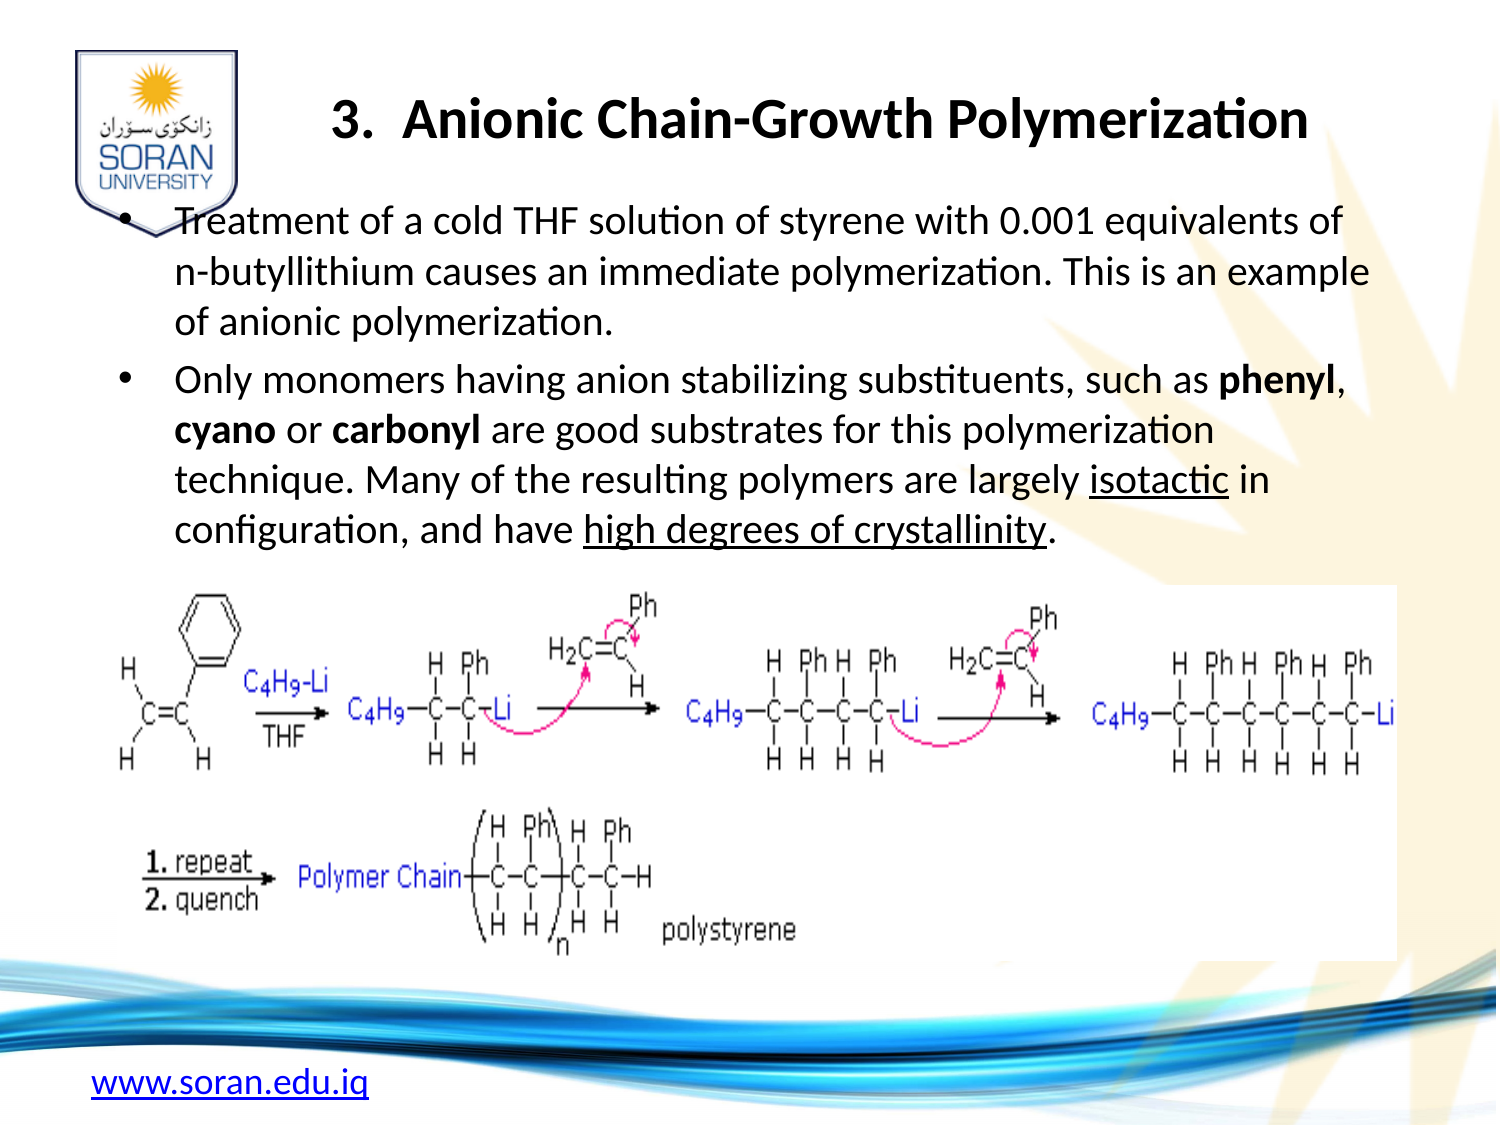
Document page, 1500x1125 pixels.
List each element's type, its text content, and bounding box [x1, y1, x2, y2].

title 3. Anionic Chain-Growth Polymerization [103, 44, 1397, 185]
picture [0, 99, 1500, 1125]
picture [75, 50, 103, 238]
list Treatment of a cold THF solution of styrene with 0.001 equivalents of n-butyllithium causes an immediate polymerization. This is an example of anionic polymerization. Only monomers having anion stabilizing substituents, such as phenyl, cyano or carbonyl are good substrates for this polymerization technique. Many of the resulting polymers are largely isotactic in configuration, and have high degrees of crystallinity. [103, 185, 1397, 610]
